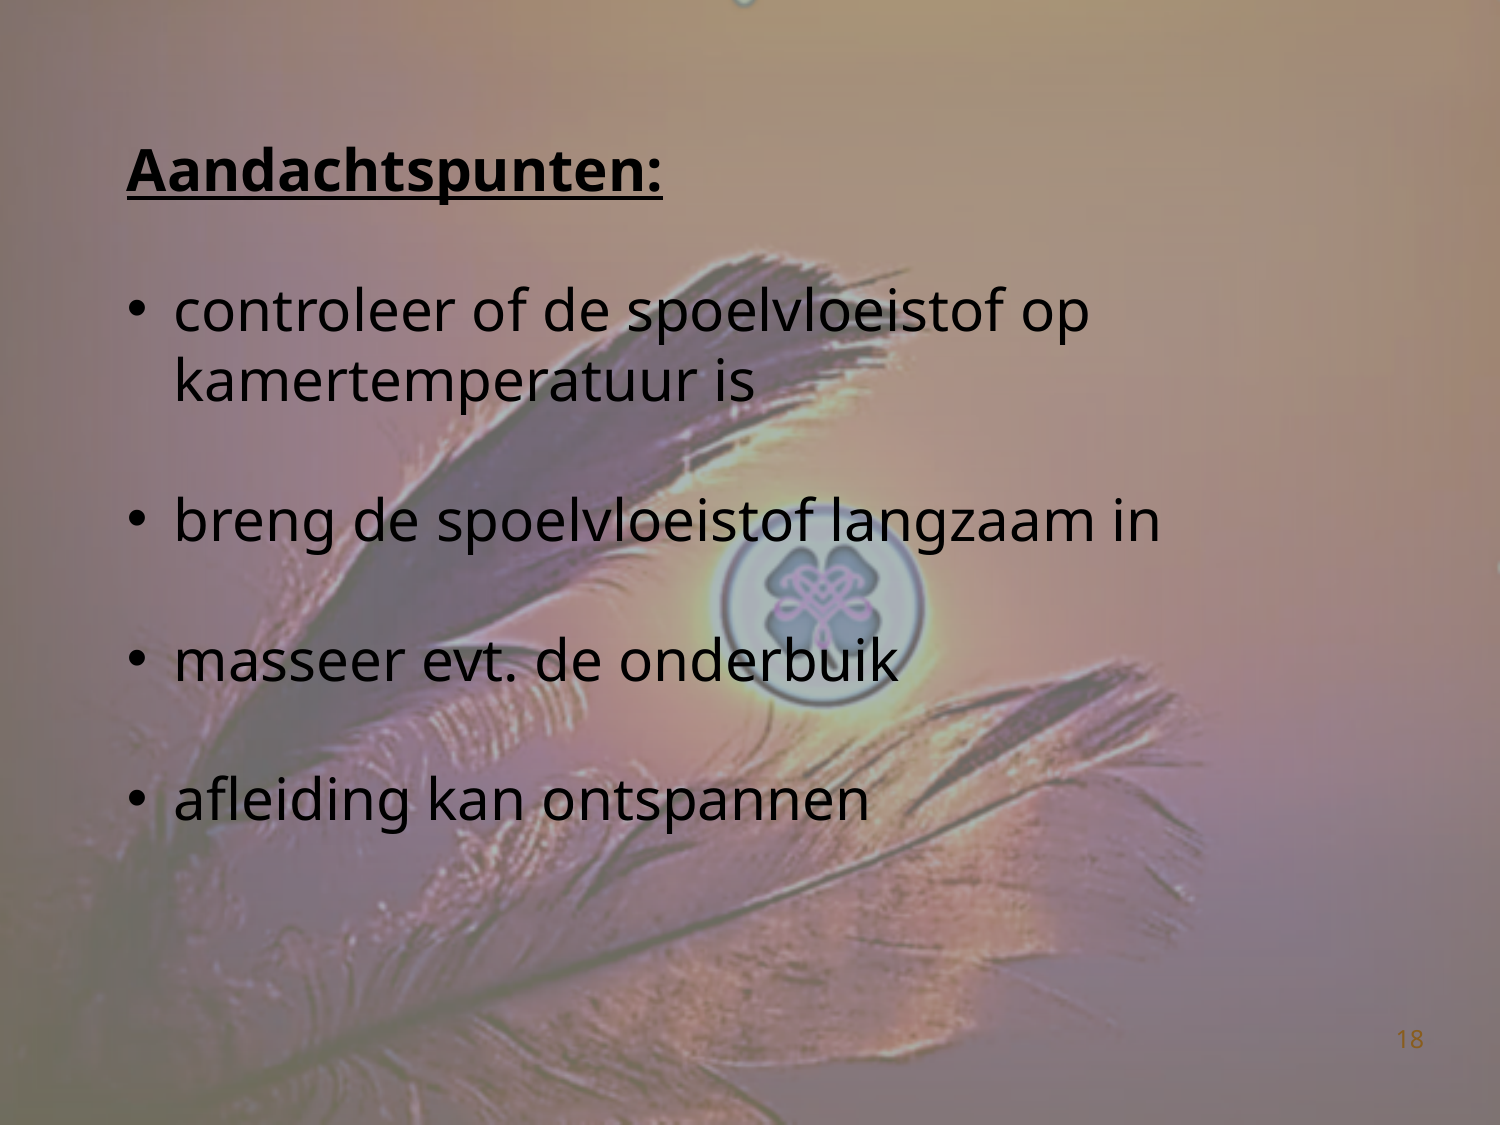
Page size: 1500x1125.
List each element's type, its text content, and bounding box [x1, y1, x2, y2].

text_box Aandachtspunten: controleer of de spoelvloeistof op kamertemperatuur is breng de spoelvloeistof langzaam in masseer evt. de onderbuik afleiding kan ontspannen [112, 125, 1376, 930]
slide_number 18 [1089, 1010, 1440, 1071]
